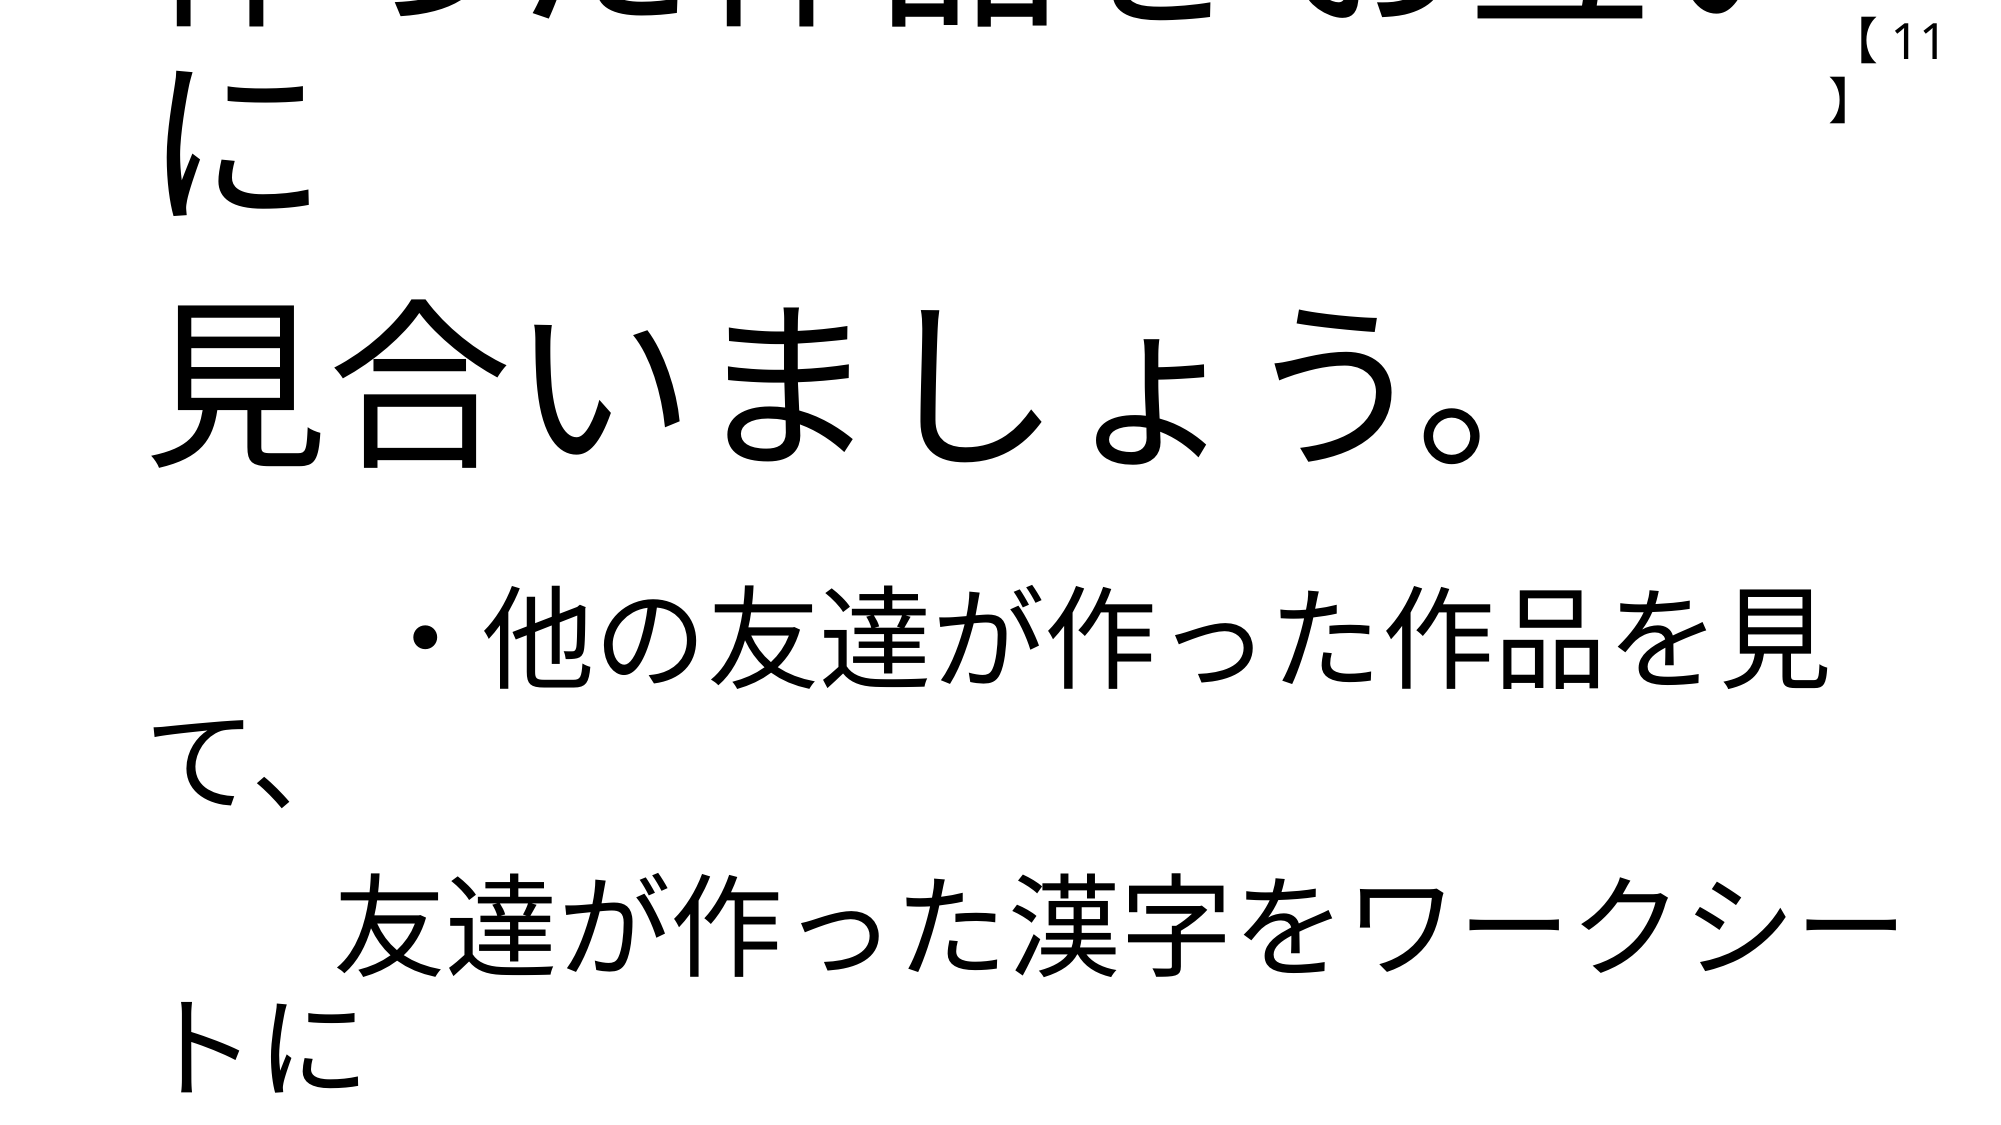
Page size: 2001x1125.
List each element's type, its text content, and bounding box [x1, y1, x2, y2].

title 作った作品を お互いに 見合いましょう。 ・他の友達が作った作品を見て、 友達が作った漢字をワークシートに 書きましょう。 [130, 53, 1924, 1083]
text_box 【11】 [1813, 1, 2000, 137]
